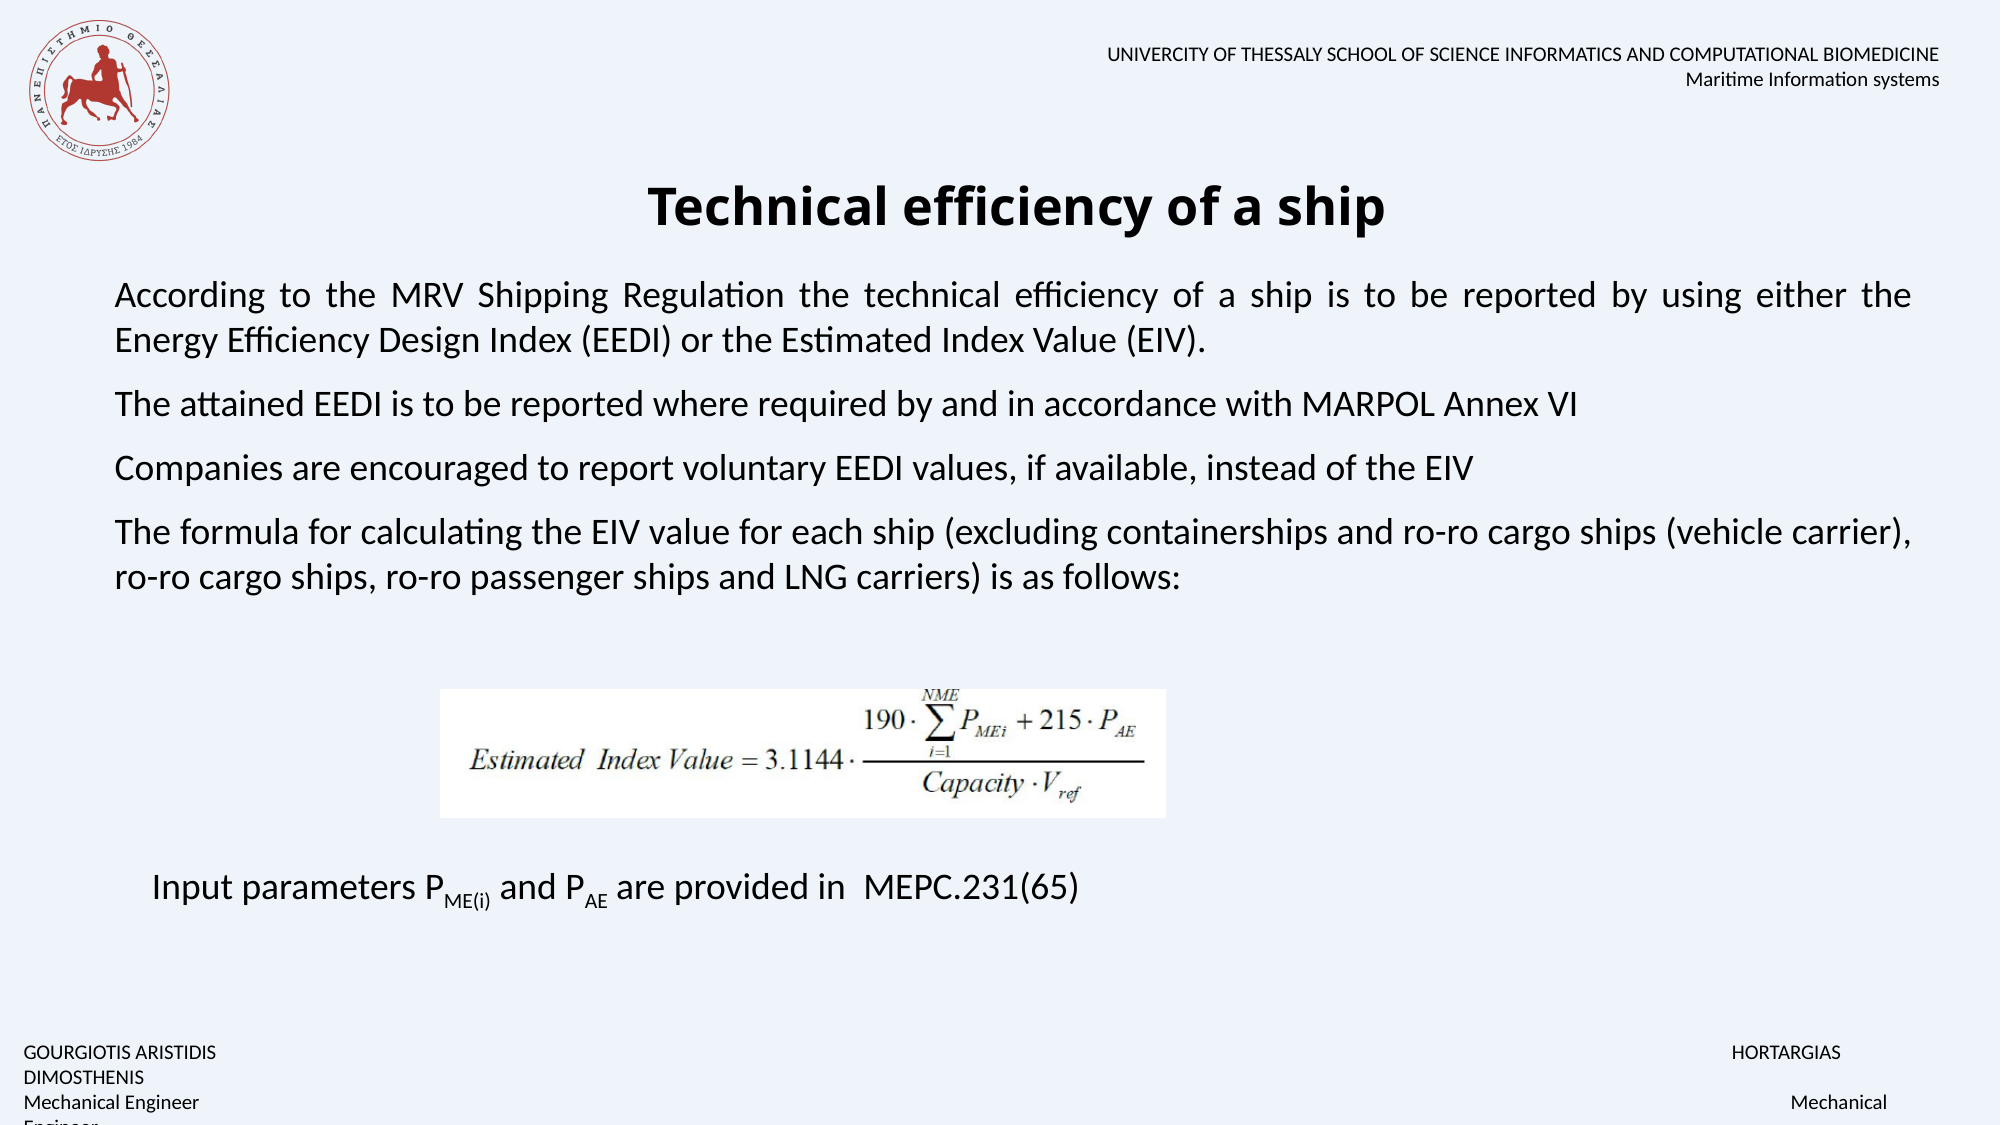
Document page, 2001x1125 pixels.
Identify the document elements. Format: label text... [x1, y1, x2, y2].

title Technical efficiency of a ship [139, 161, 1909, 245]
text_box According to the MRV Shipping Regulation the technical efficiency of a ship is to be reported by using either the Energy Efficiency Design Index (EEDI) or the Estimated Index Value (EIV). The attained EEDI is to be reported where required by and in accordance with MARPOL Annex VI Companies are encouraged to report voluntary EEDI values, if available, instead of the EIV The formula for calculating the EIV value for each ship (excluding containerships and ro-ro cargo ships (vehicle carrier), ro-ro cargo ships, ro-ro passenger ships and LNG carriers) is as follows: [99, 263, 1930, 605]
text_box GOURGIOTIS ARISTIDIS HORTARGIAS DIMOSTHENIS Mechanical Engineer Mechanical Engineer [8, 1030, 1984, 1125]
text_box Input parameters PME(i) and PAE are provided in MEPC.231(65) [128, 854, 1901, 921]
text_box UNIVERCITY OF THESSALY SCHOOL OF SCIENCE INFORMATICS AND COMPUTATIONAL BIOMEDICINE Maritime Information systems [229, 32, 1955, 98]
picture [27, 20, 172, 162]
picture [440, 689, 1166, 818]
